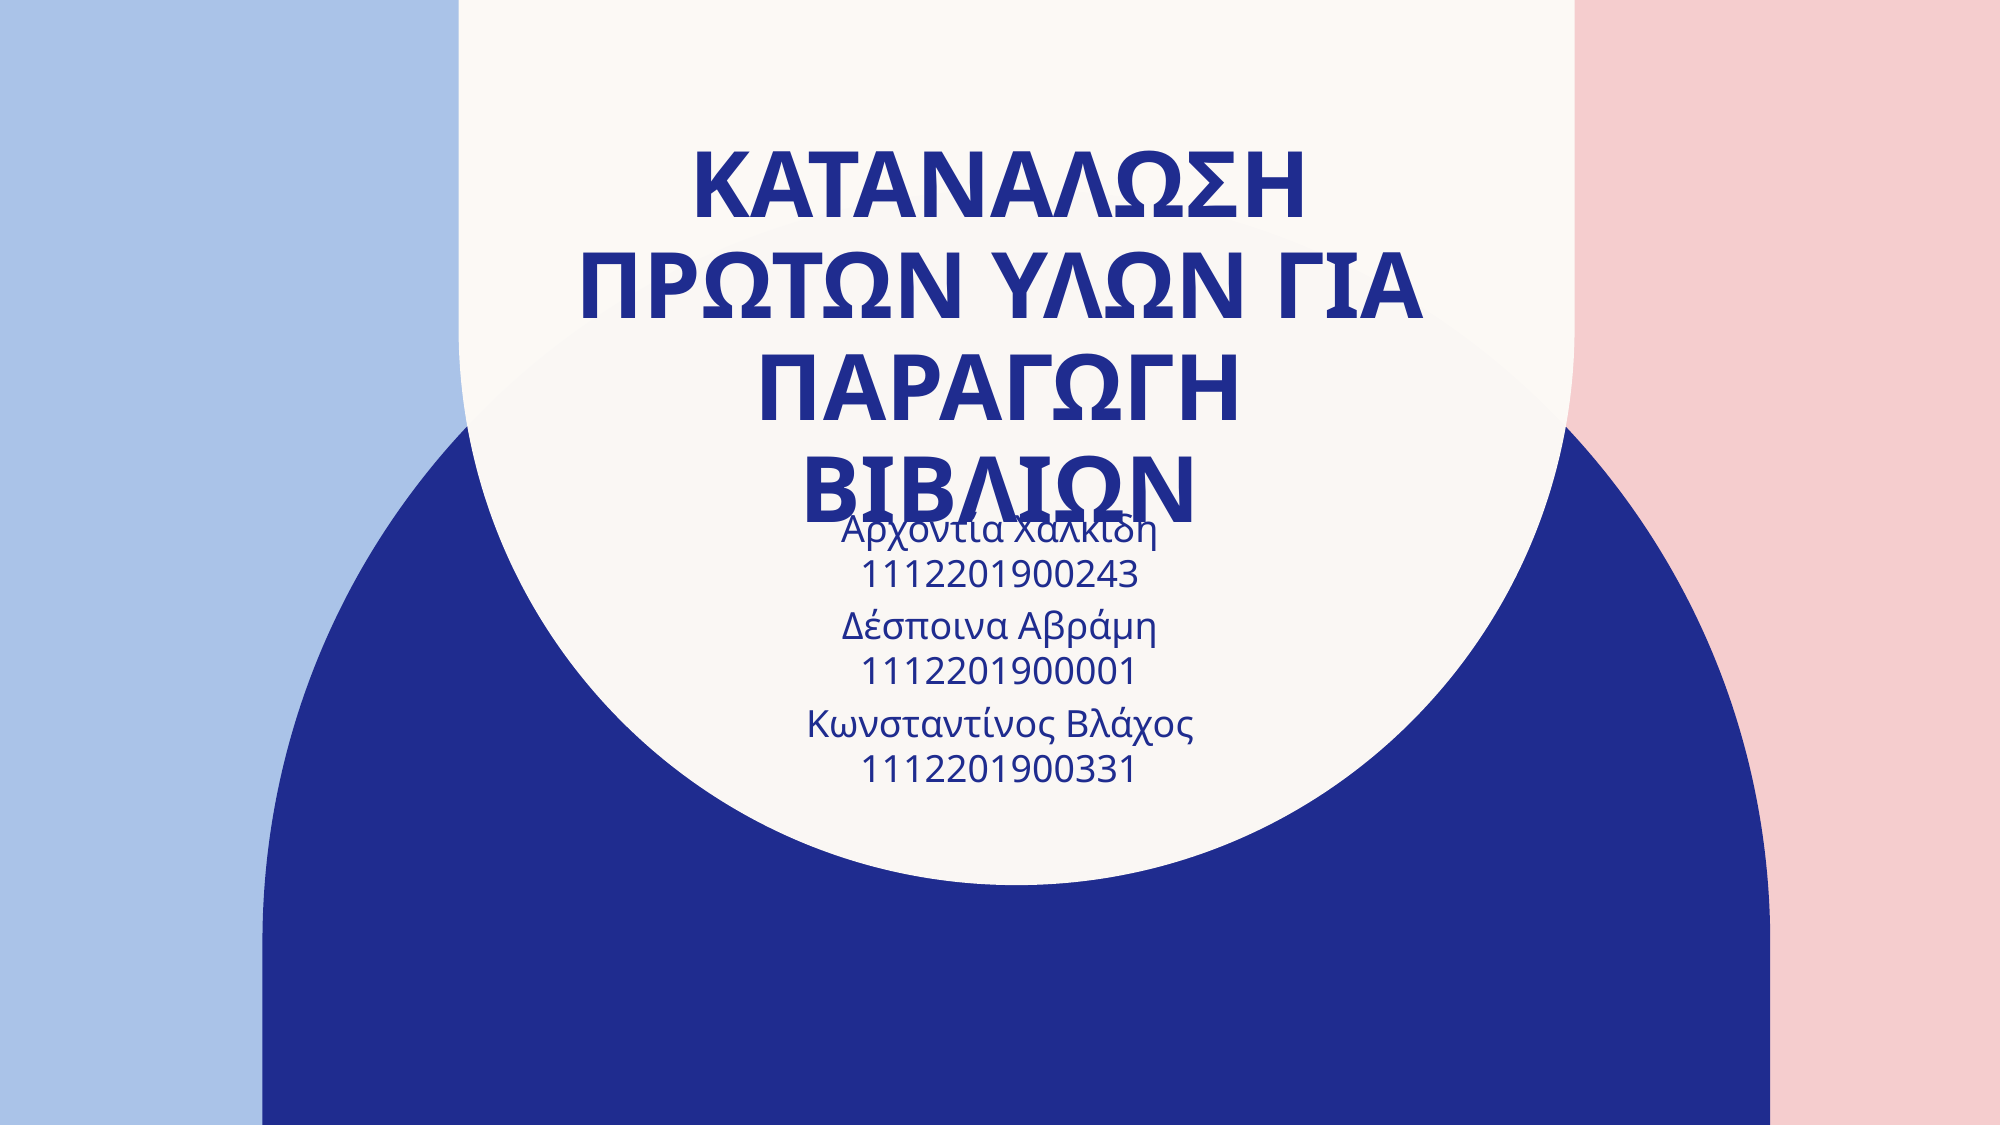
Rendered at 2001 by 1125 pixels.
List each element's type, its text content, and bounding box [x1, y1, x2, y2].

subtitle Αρχοντία Χαλκίδη 1112201900243 Δέσποινα Αβράμη 1112201900001 Κωνσταντίνος Βλάχος 1112201900331 [759, 504, 1241, 806]
title ΚΑΤΑΝΑΛΩΣΗ ΠΡΩΤΩΝ ΥΛΩΝ ΓΙΑ ΠΑΡΑΓΩΓΗ ΒΙΒΛΙΩΝ [558, 134, 1442, 446]
